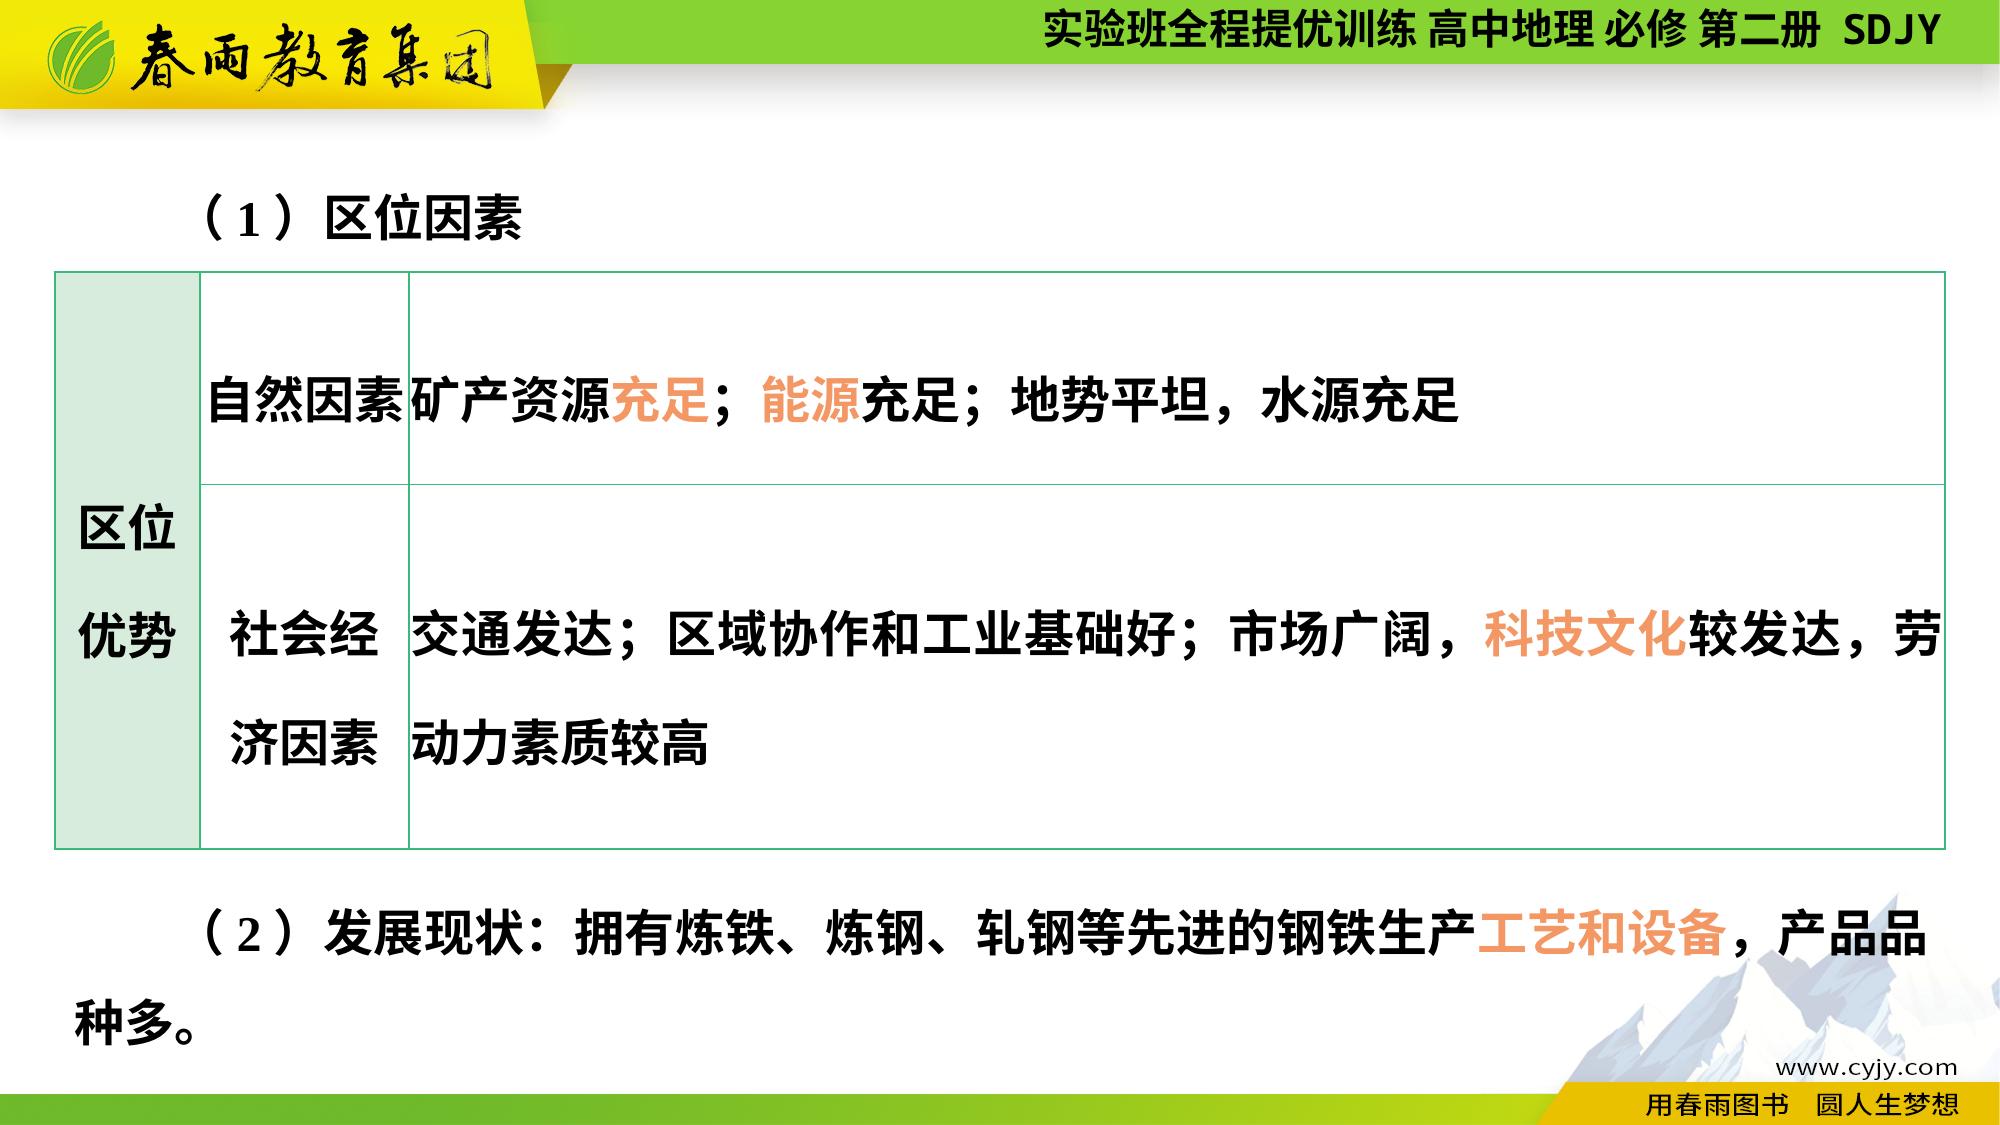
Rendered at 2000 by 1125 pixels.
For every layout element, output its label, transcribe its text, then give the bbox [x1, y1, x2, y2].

table_header 自然因素 [201, 273, 408, 484]
text_box （2）发展现状：拥有炼铁、炼钢、轧钢等先进的钢铁生产工艺和设备，产品品种多。 [59, 864, 1944, 1060]
table_cell 交通发达；区域协作和工业基础好；市场广阔，科技文化较发达，劳动力素质较高 [410, 485, 1944, 848]
table_header 区位 优势 [56, 273, 199, 848]
picture [0, 0, 2000, 1125]
table_header 矿产资源充足；能源充足；地势平坦，水源充足 [410, 273, 1944, 484]
list （1）区位因素 [59, 149, 1944, 244]
table_cell 社会经 济因素 [201, 485, 408, 848]
